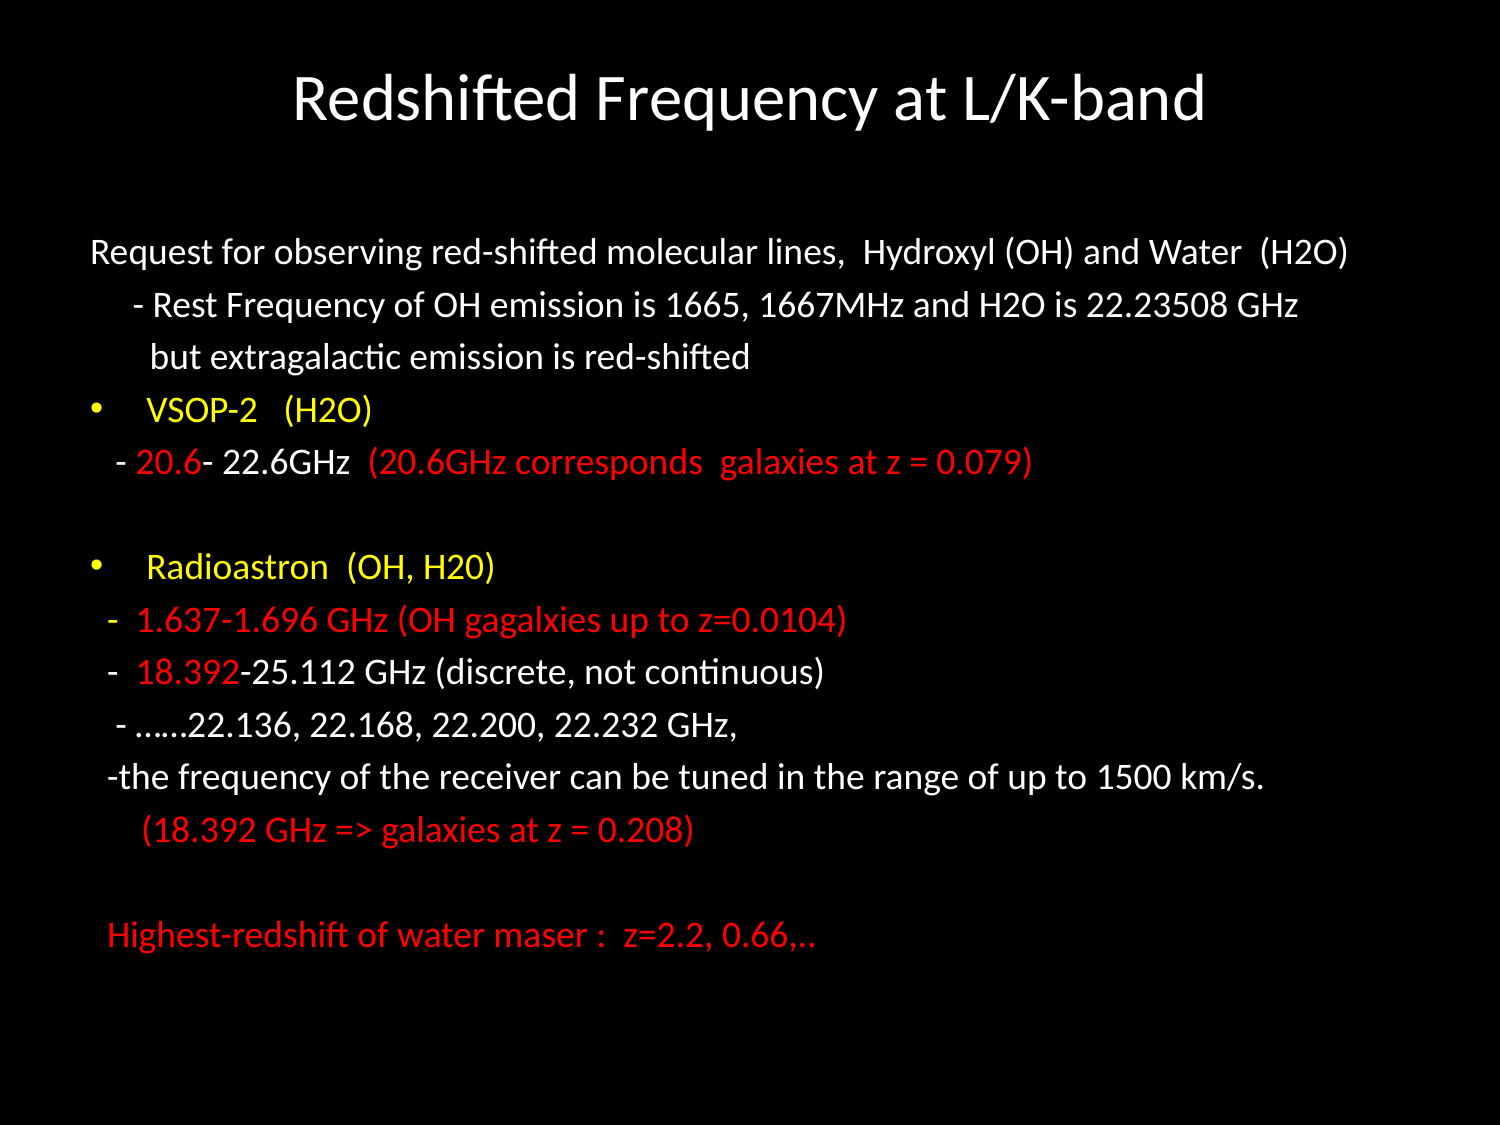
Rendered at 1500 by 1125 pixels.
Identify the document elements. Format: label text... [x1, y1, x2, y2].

title Redshifted Frequency at L/K-band [75, 0, 1425, 188]
list Request for observing red-shifted molecular lines, Hydroxyl (OH) and Water (H2O) - Rest Frequency of OH emission is 1665, 1667MHz and H2O is 22.23508 GHz but extragalactic emission is red-shifted VSOP-2 (H2O) - 20.6- 22.6GHz (20.6GHz corresponds galaxies at z = 0.079) Radioastron (OH, H20) - 1.637-1.696 GHz (OH gagalxies up to z=0.0104) - 18.392-25.112 GHz (discrete, not continuous) - ……22.136, 22.168, 22.200, 22.232 GHz, -the frequency of the receiver can be tuned in the range of up to 1500 km/s. (18.392 GHz => galaxies at z = 0.208) Highest-redshift of water maser : z=2.2, 0.66,.. [75, 219, 1425, 962]
